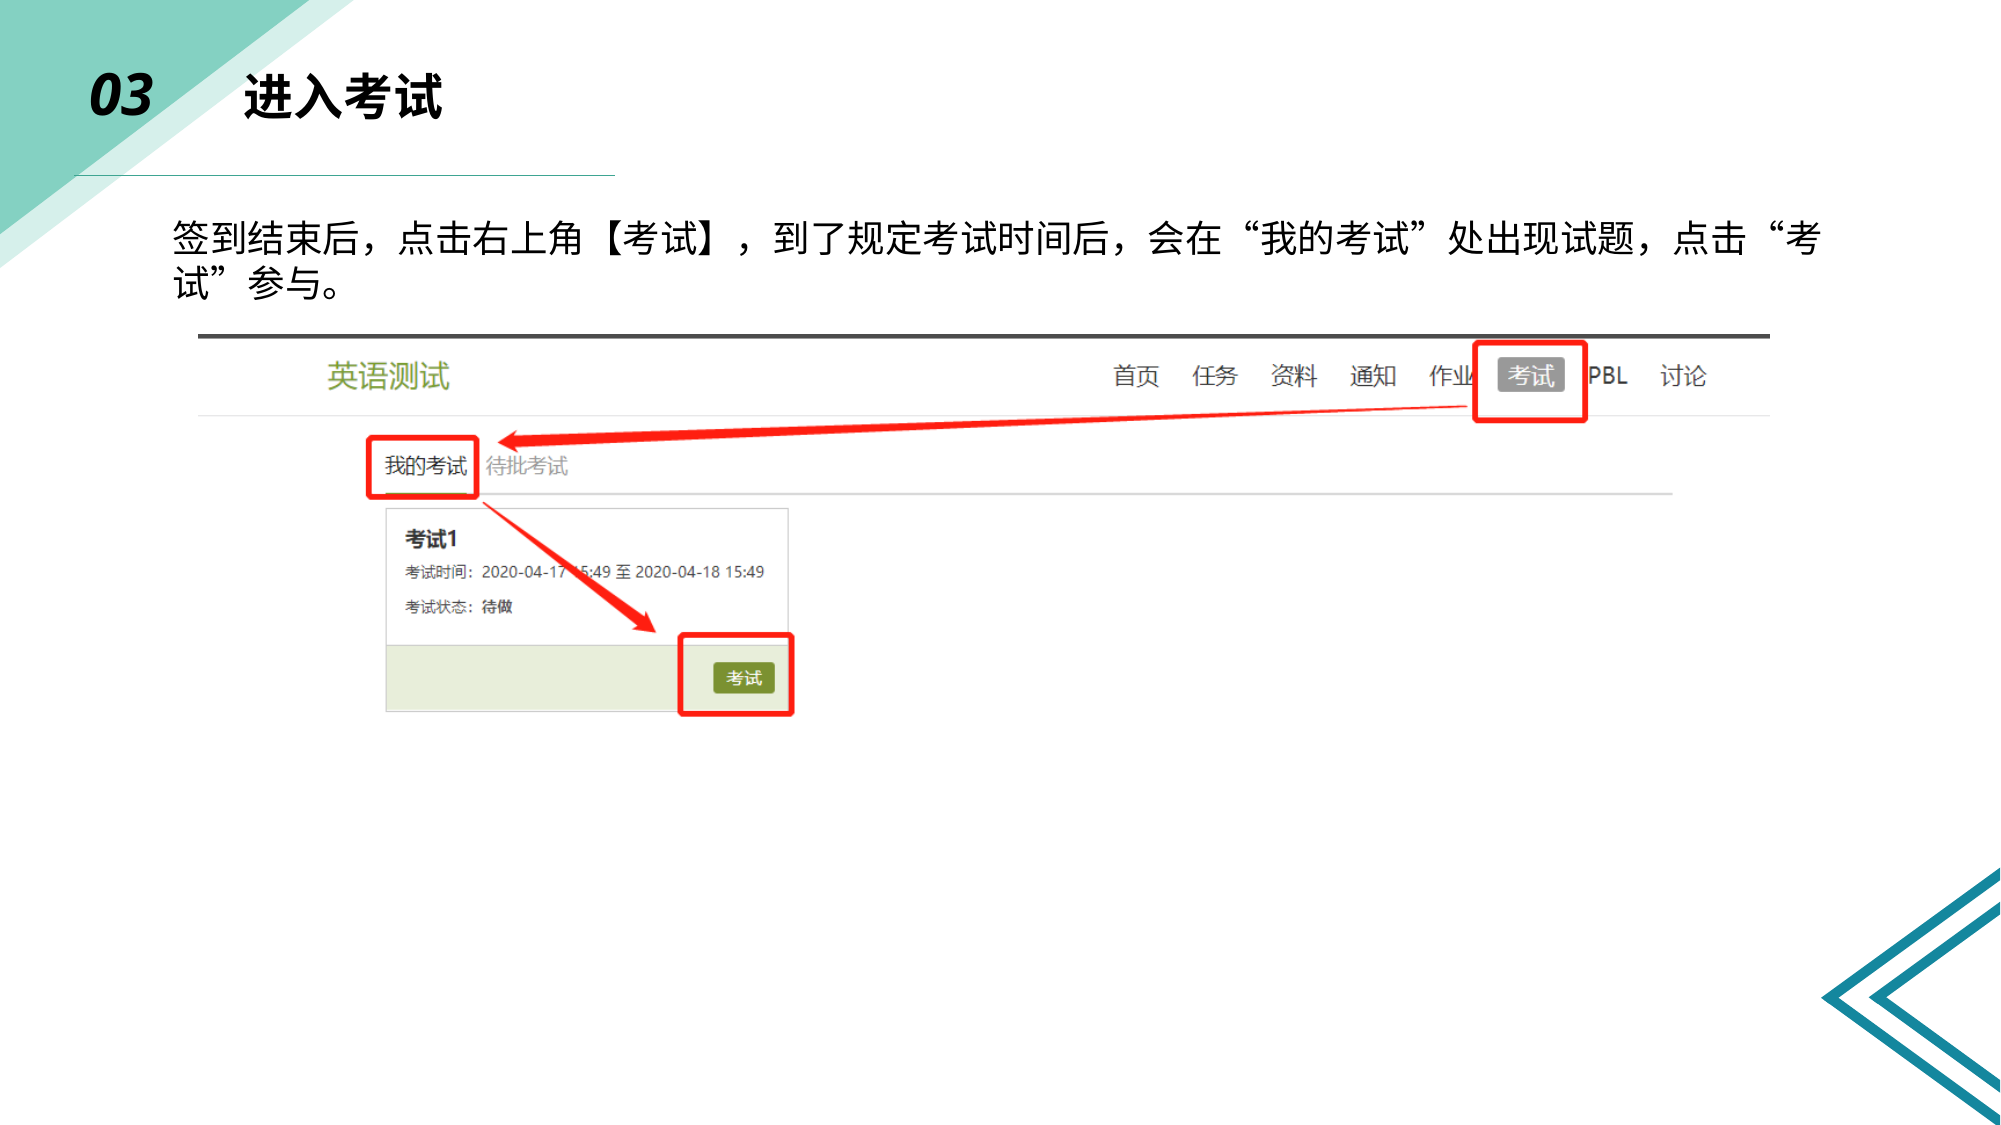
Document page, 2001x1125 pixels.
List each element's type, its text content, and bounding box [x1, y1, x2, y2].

picture [198, 334, 1770, 994]
text_box 03 进入考试 [74, 8, 647, 176]
text_box 签到结束后，点击右上角【考试】，到了规定考试时间后，会在“我的考试”处出现试题，点击“考试”参与。 [157, 207, 1871, 313]
